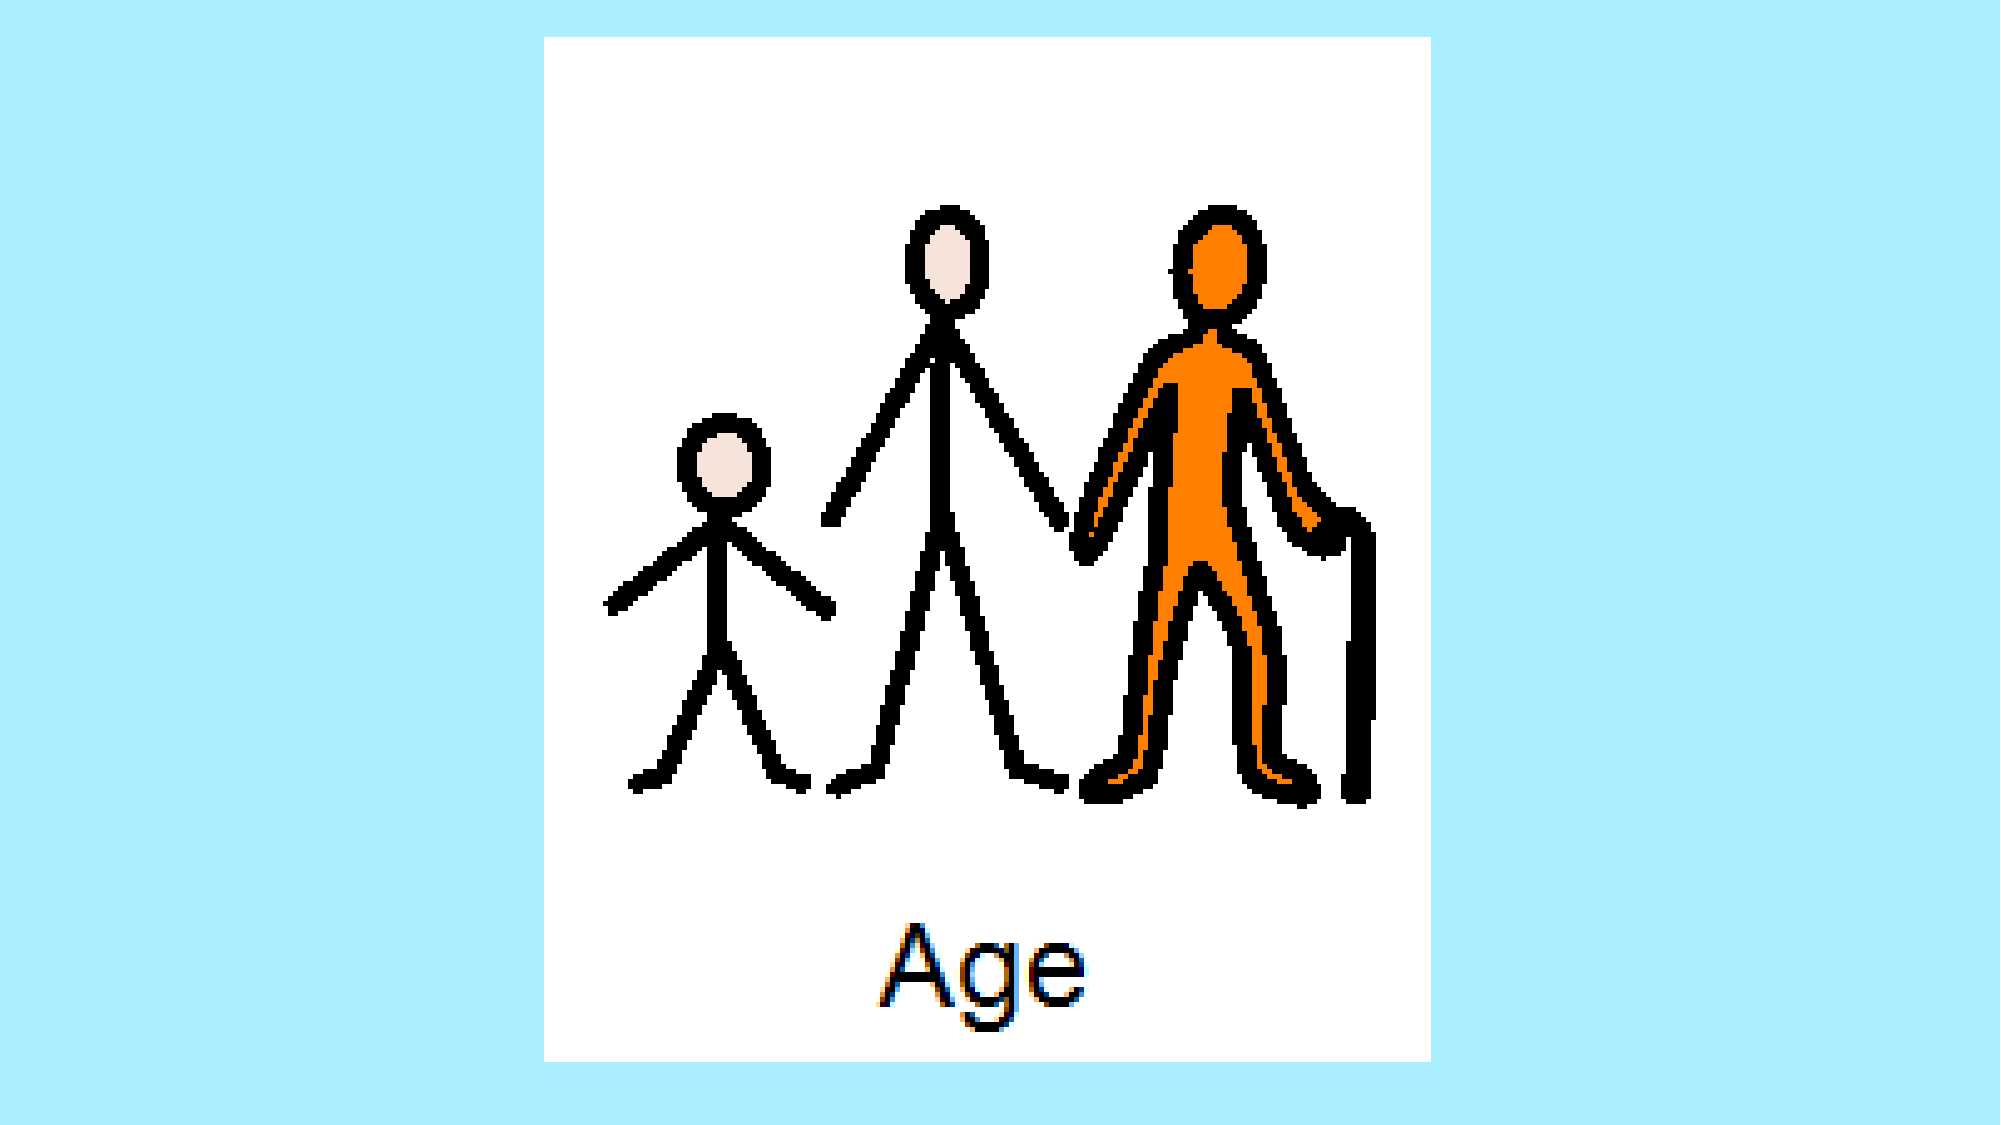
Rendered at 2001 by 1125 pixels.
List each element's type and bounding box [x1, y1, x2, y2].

picture [544, 36, 1431, 1062]
